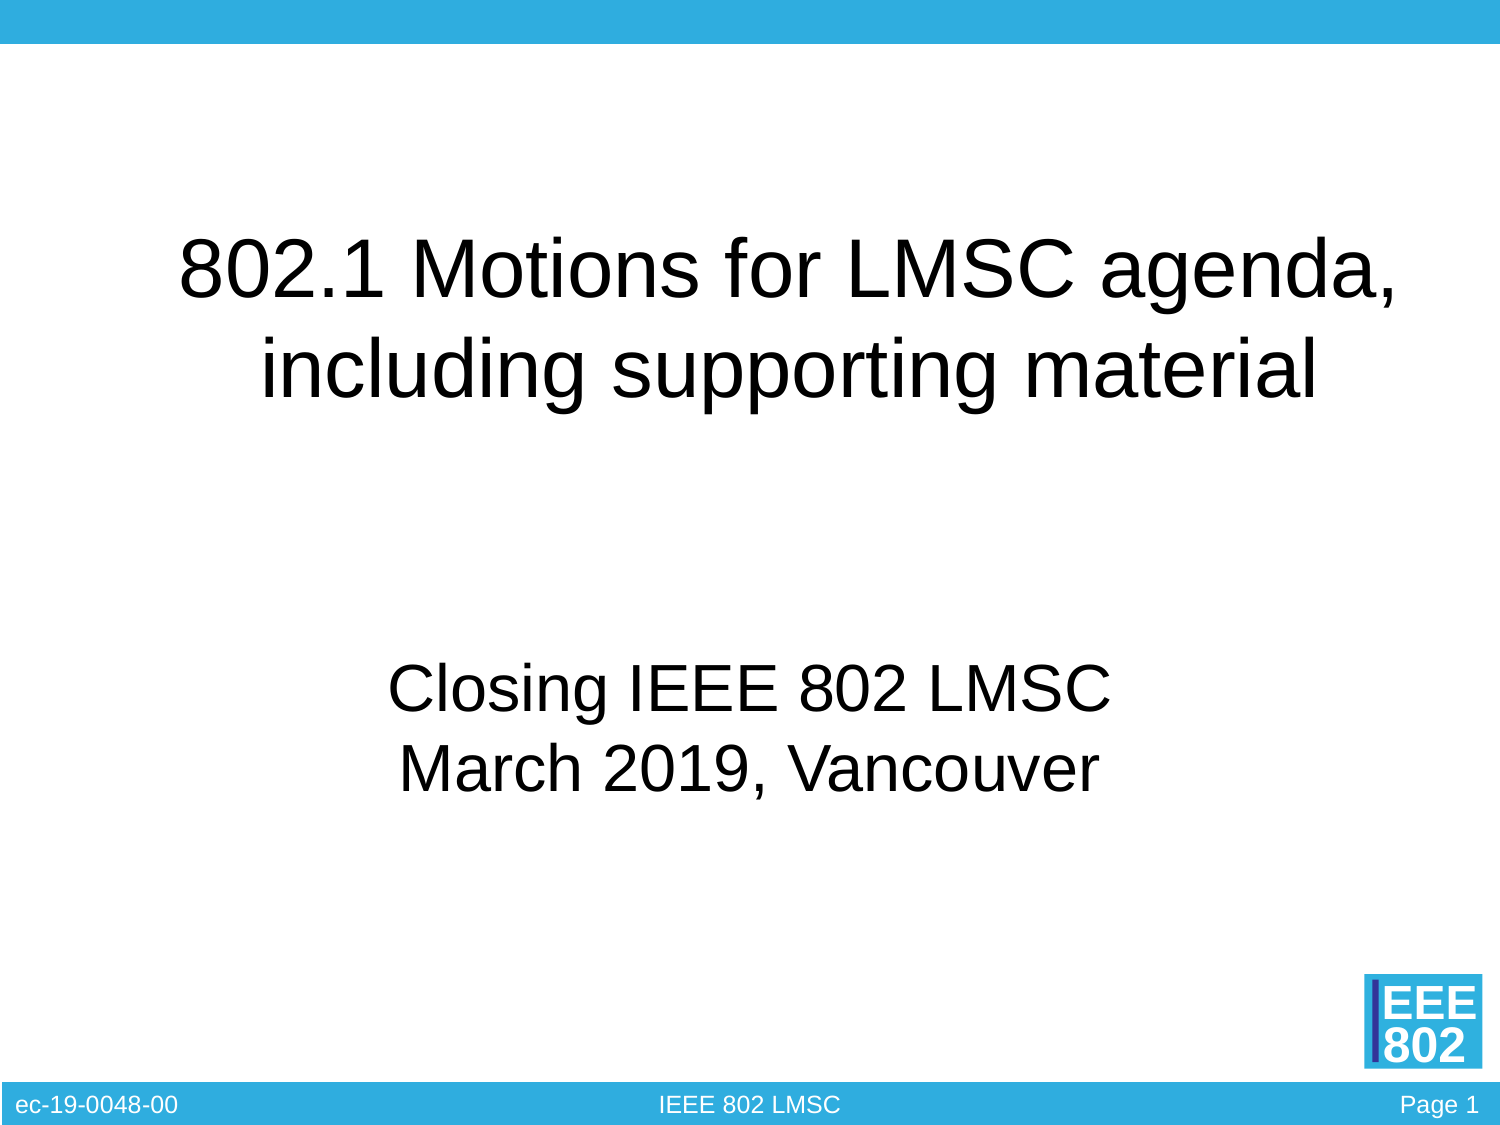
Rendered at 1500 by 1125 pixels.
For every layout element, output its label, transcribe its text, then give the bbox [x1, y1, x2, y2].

title 802.1 Motions for LMSC agenda, including supporting material [112, 220, 1468, 408]
subtitle Closing IEEE 802 LMSC March 2019, Vancouver [225, 637, 1275, 925]
